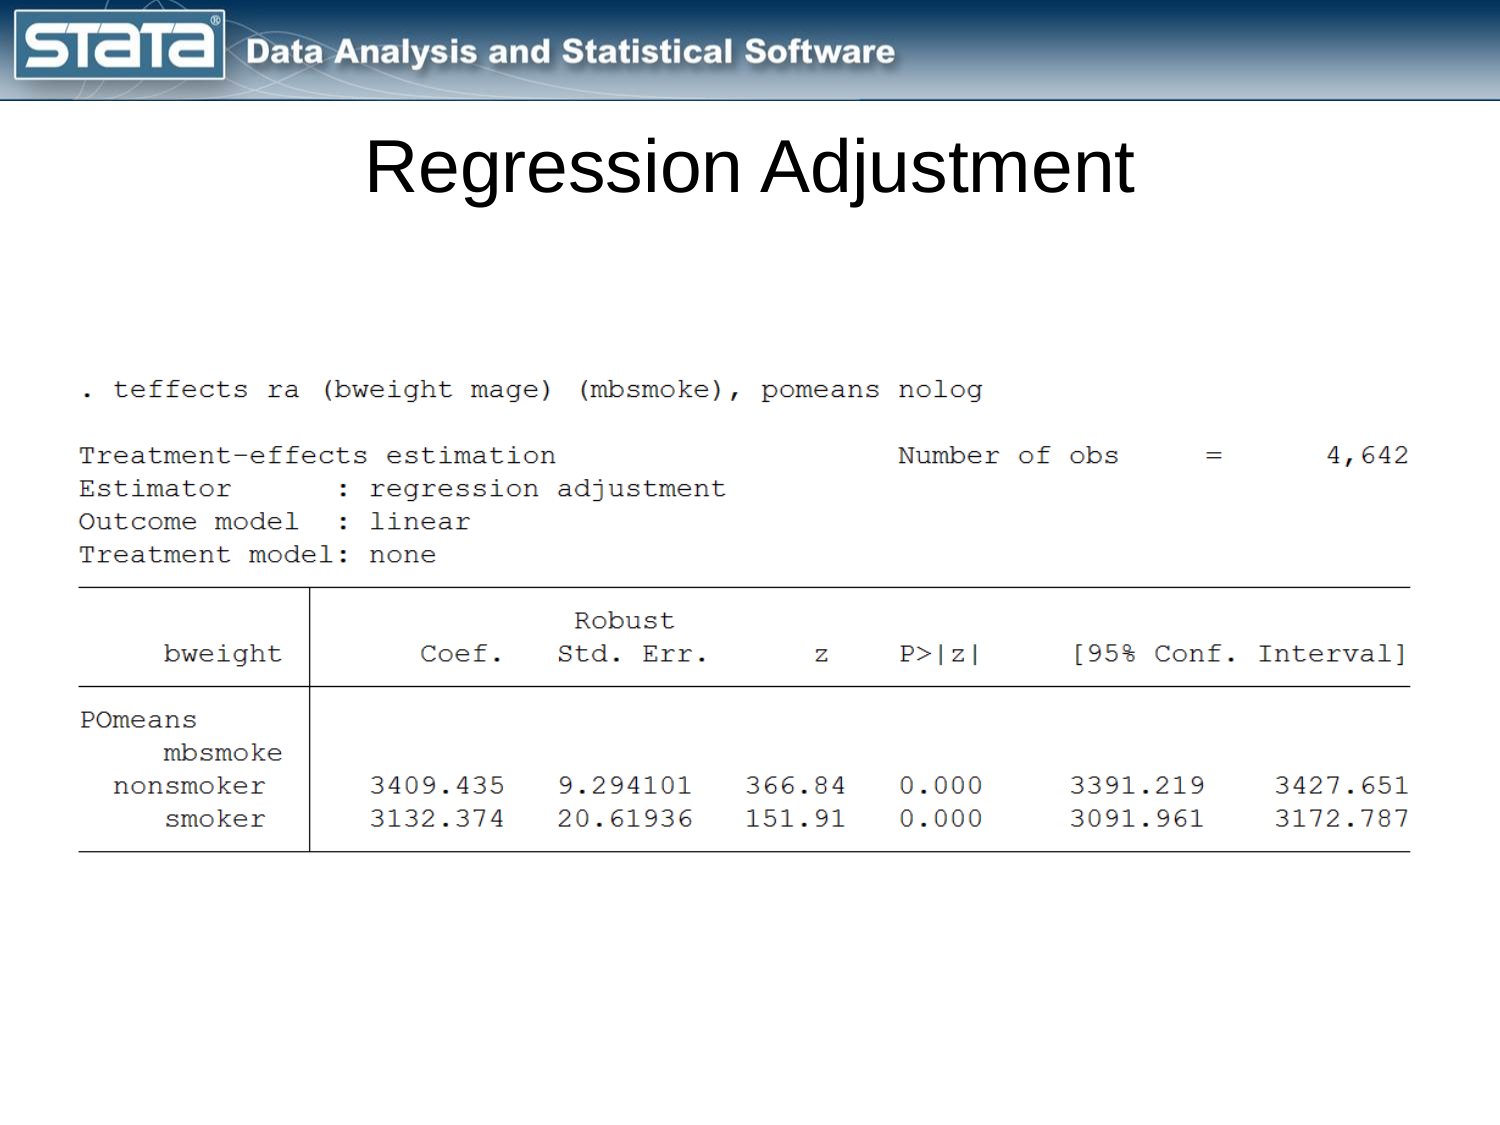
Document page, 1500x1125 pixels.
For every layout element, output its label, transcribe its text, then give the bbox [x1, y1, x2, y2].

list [74, 374, 1426, 872]
title Regression Adjustment [0, 108, 1500, 225]
picture [0, 0, 1500, 102]
